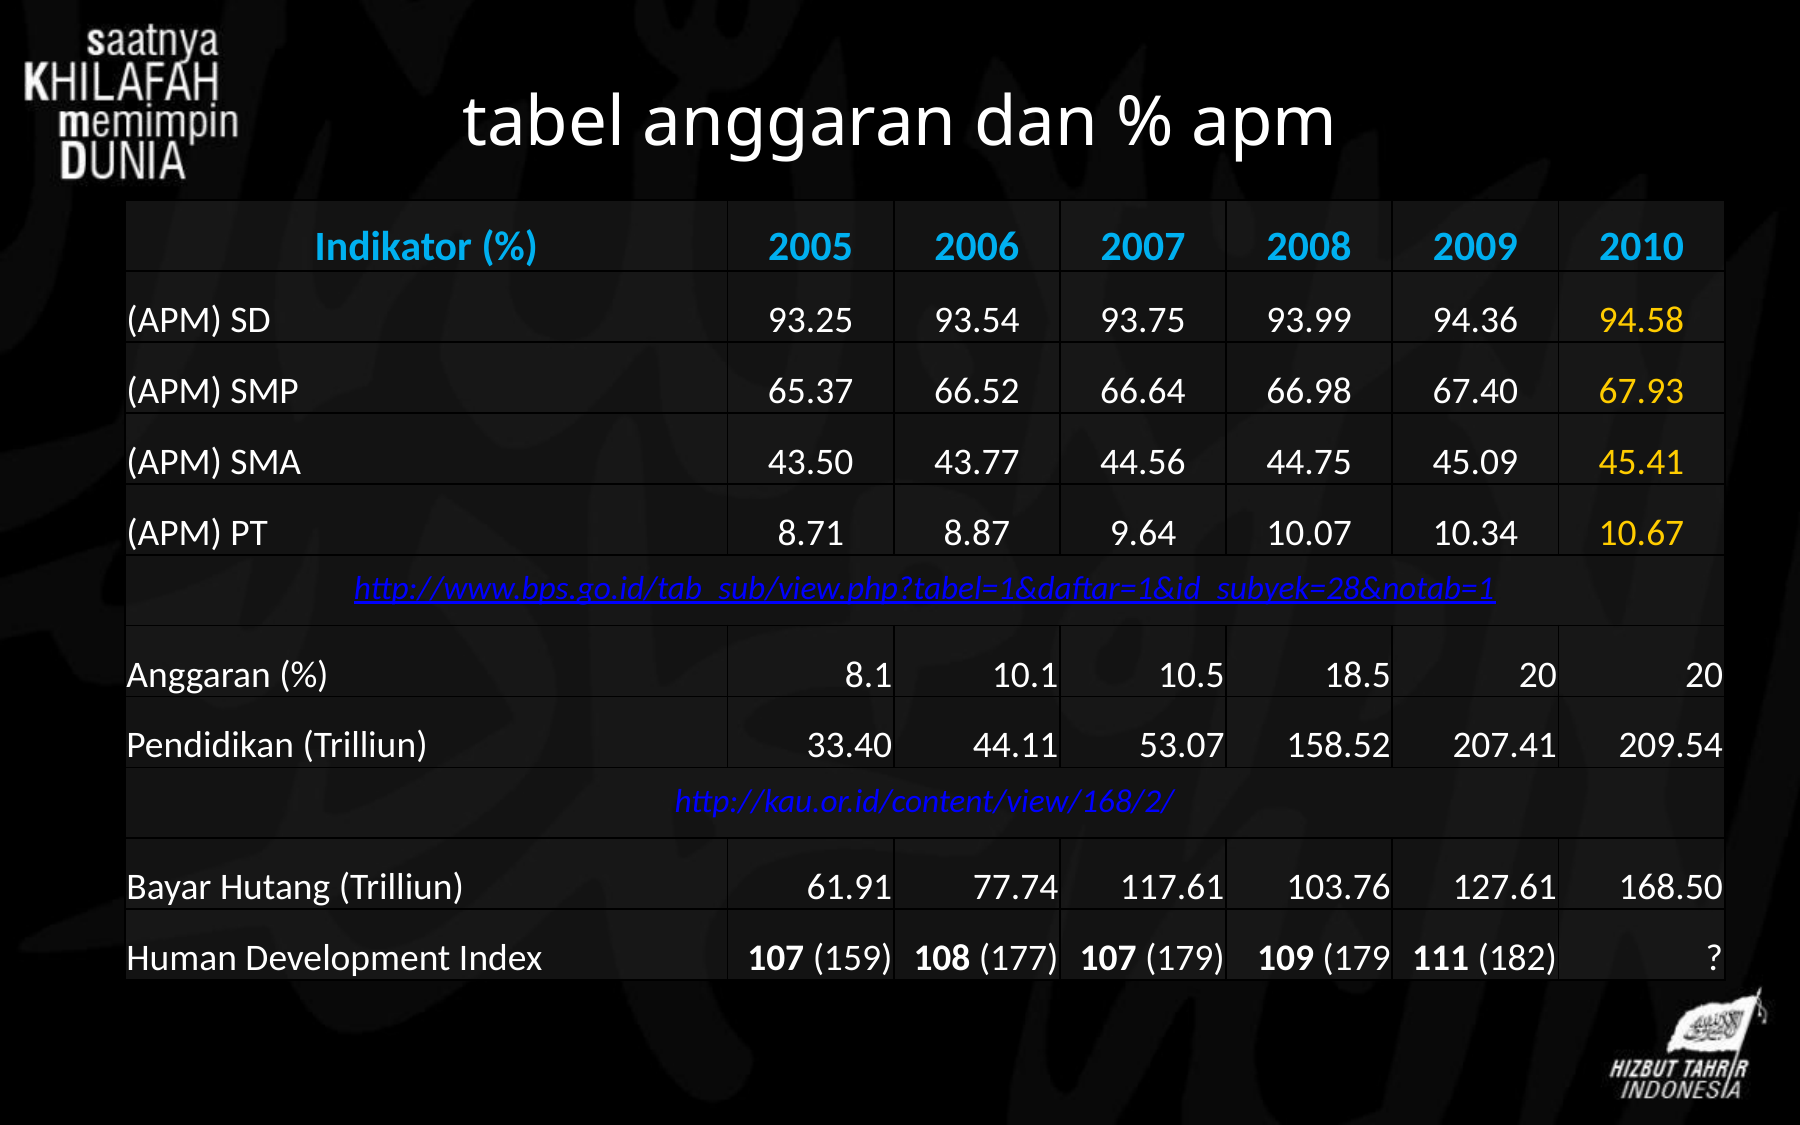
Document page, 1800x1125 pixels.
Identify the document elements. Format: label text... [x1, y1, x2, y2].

table_cell 158.52 [1227, 697, 1391, 767]
table_cell 8.1 [728, 626, 893, 696]
table_cell 67.93 [1559, 343, 1724, 412]
table_cell (APM) SMP [126, 343, 727, 412]
table_cell 45.09 [1393, 414, 1558, 483]
table_cell 10.5 [1061, 626, 1225, 696]
table_cell 44.11 [895, 697, 1059, 767]
table_header 2006 [895, 201, 1059, 270]
table_cell 103.76 [1227, 839, 1391, 908]
table_cell 8.87 [895, 485, 1059, 554]
table_cell 61.91 [728, 839, 893, 908]
table_header 2008 [1227, 201, 1391, 270]
table_header Indikator (%) [126, 201, 727, 270]
table_cell 20 [1559, 626, 1724, 696]
table_cell http://www.bps.go.id/tab_sub/view.php?tabel=1&daftar=1&id_subyek=28&notab=1 [126, 556, 1724, 625]
text_box tabel anggaran dan % apm [0, 61, 1800, 175]
table_cell 93.25 [728, 272, 893, 341]
table_cell 33.40 [728, 697, 893, 767]
table_cell 168.50 [1559, 839, 1724, 908]
table_cell 94.36 [1393, 272, 1558, 341]
table_header 2009 [1393, 201, 1558, 270]
table_header 2010 [1559, 201, 1724, 270]
table_cell 66.98 [1227, 343, 1391, 412]
table_cell 20 [1393, 626, 1558, 696]
table_cell 10.34 [1393, 485, 1558, 554]
table_cell 209.54 [1559, 697, 1724, 767]
table_cell http://kau.or.id/content/view/168/2/ [126, 768, 1724, 837]
table_cell (APM) SD [126, 272, 727, 341]
table_cell 77.74 [895, 839, 1059, 908]
table_cell 94.58 [1559, 272, 1724, 341]
table_cell 65.37 [728, 343, 893, 412]
table_cell Pendidikan (Trilliun) [126, 697, 727, 767]
table_cell (APM) SMA [126, 414, 727, 483]
table_cell 10.07 [1227, 485, 1391, 554]
table_cell 93.54 [895, 272, 1059, 341]
table_cell 107 (179) [1061, 910, 1225, 979]
picture [0, 175, 1800, 1125]
table_cell Human Development Index [126, 910, 727, 979]
table_cell 53.07 [1061, 697, 1225, 767]
table_cell (APM) PT [126, 485, 727, 554]
table_cell 43.50 [728, 414, 893, 483]
table_cell 8.71 [728, 485, 893, 554]
table_cell 108 (177) [895, 910, 1059, 979]
table_cell 43.77 [895, 414, 1059, 483]
table_cell ? [1559, 910, 1724, 979]
table_header 2005 [728, 201, 893, 270]
table_cell 93.75 [1061, 272, 1225, 341]
table_cell 10.67 [1559, 485, 1724, 554]
table_cell 207.41 [1393, 697, 1558, 767]
table_cell 44.75 [1227, 414, 1391, 483]
table_cell 107 (159) [728, 910, 893, 979]
table_cell 111 (182) [1393, 910, 1558, 979]
table_cell 9.64 [1061, 485, 1225, 554]
table_cell 67.40 [1393, 343, 1558, 412]
table_cell 117.61 [1061, 839, 1225, 908]
picture [0, 0, 1800, 61]
table_cell 10.1 [895, 626, 1059, 696]
table_cell 93.99 [1227, 272, 1391, 341]
table_cell 45.41 [1559, 414, 1724, 483]
table_cell Bayar Hutang (Trilliun) [126, 839, 727, 908]
table_cell 66.64 [1061, 343, 1225, 412]
table_cell 18.5 [1227, 626, 1391, 696]
table_cell 127.61 [1393, 839, 1558, 908]
table_header 2007 [1061, 201, 1225, 270]
table_cell 109 (179 [1227, 910, 1391, 979]
table_cell 66.52 [895, 343, 1059, 412]
table_cell 44.56 [1061, 414, 1225, 483]
table_cell Anggaran (%) [126, 626, 727, 696]
